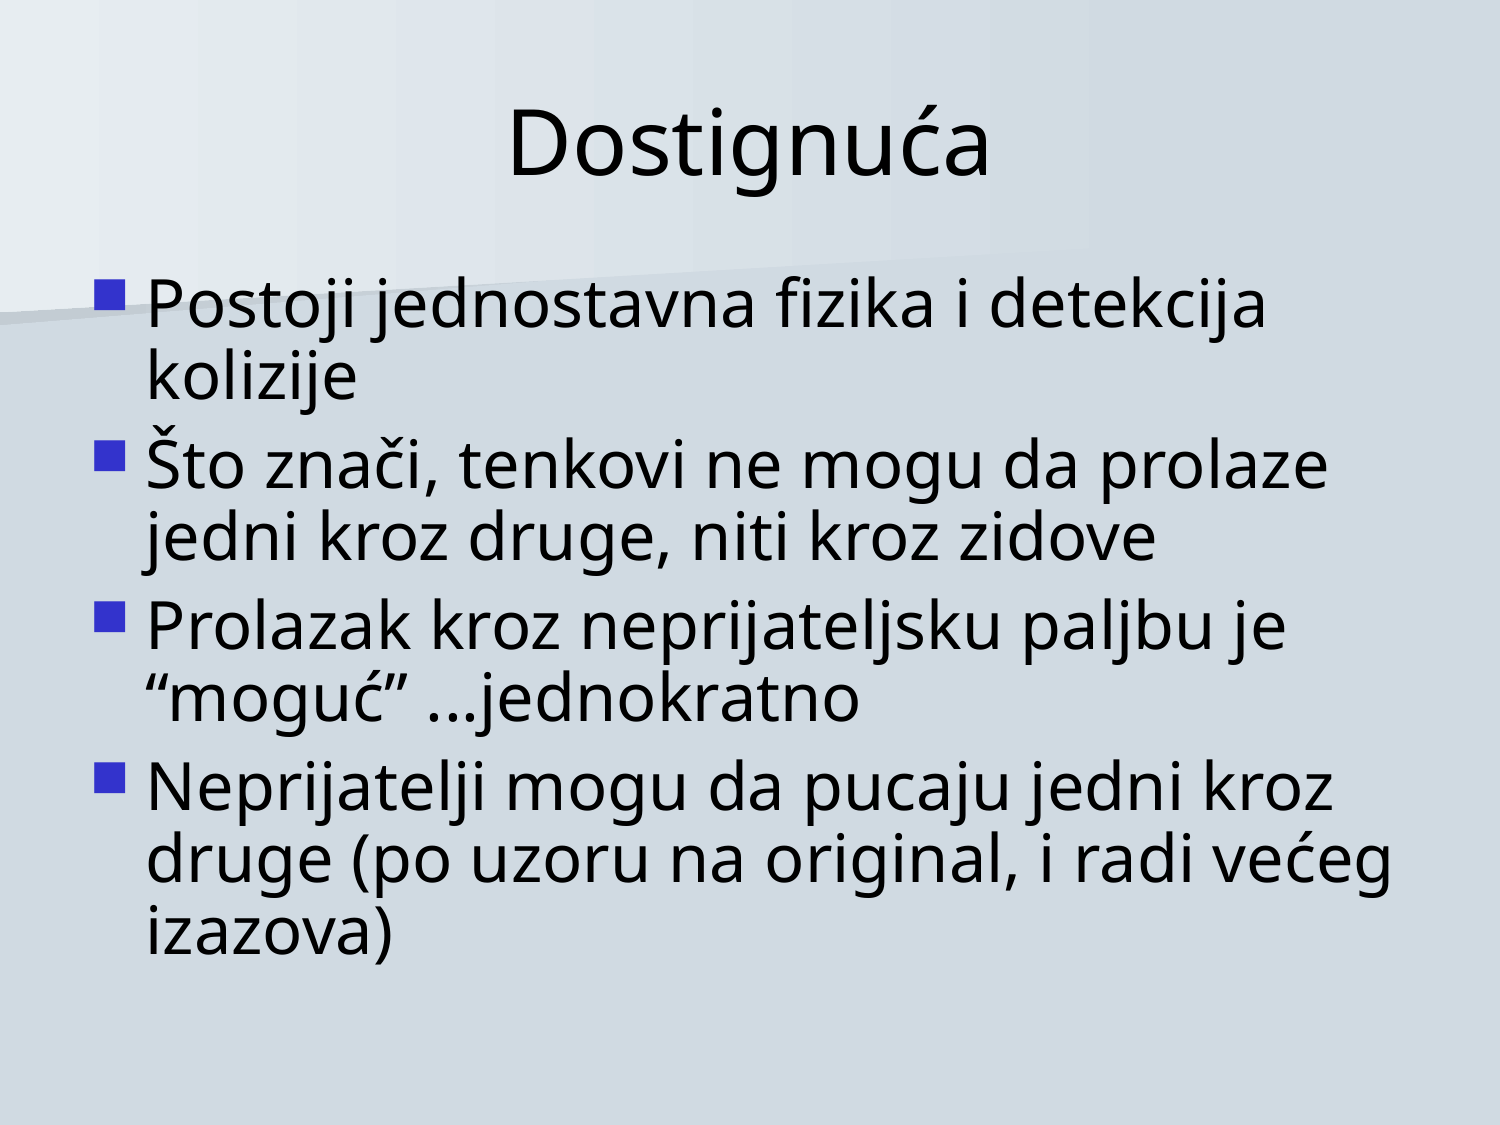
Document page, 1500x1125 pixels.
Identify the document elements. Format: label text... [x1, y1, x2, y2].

text_box Dostignuća [74, 45, 1425, 233]
text_box Postoji jednostavna fizika i detekcija kolizije Što znači, tenkovi ne mogu da prolaze jedni kroz druge, niti kroz zidove Prolazak kroz neprijateljsku paljbu je “moguć” ...jednokratno Neprijatelji mogu da pucaju jedni kroz druge (po uzoru na original, i radi većeg izazova) [74, 262, 1425, 1000]
